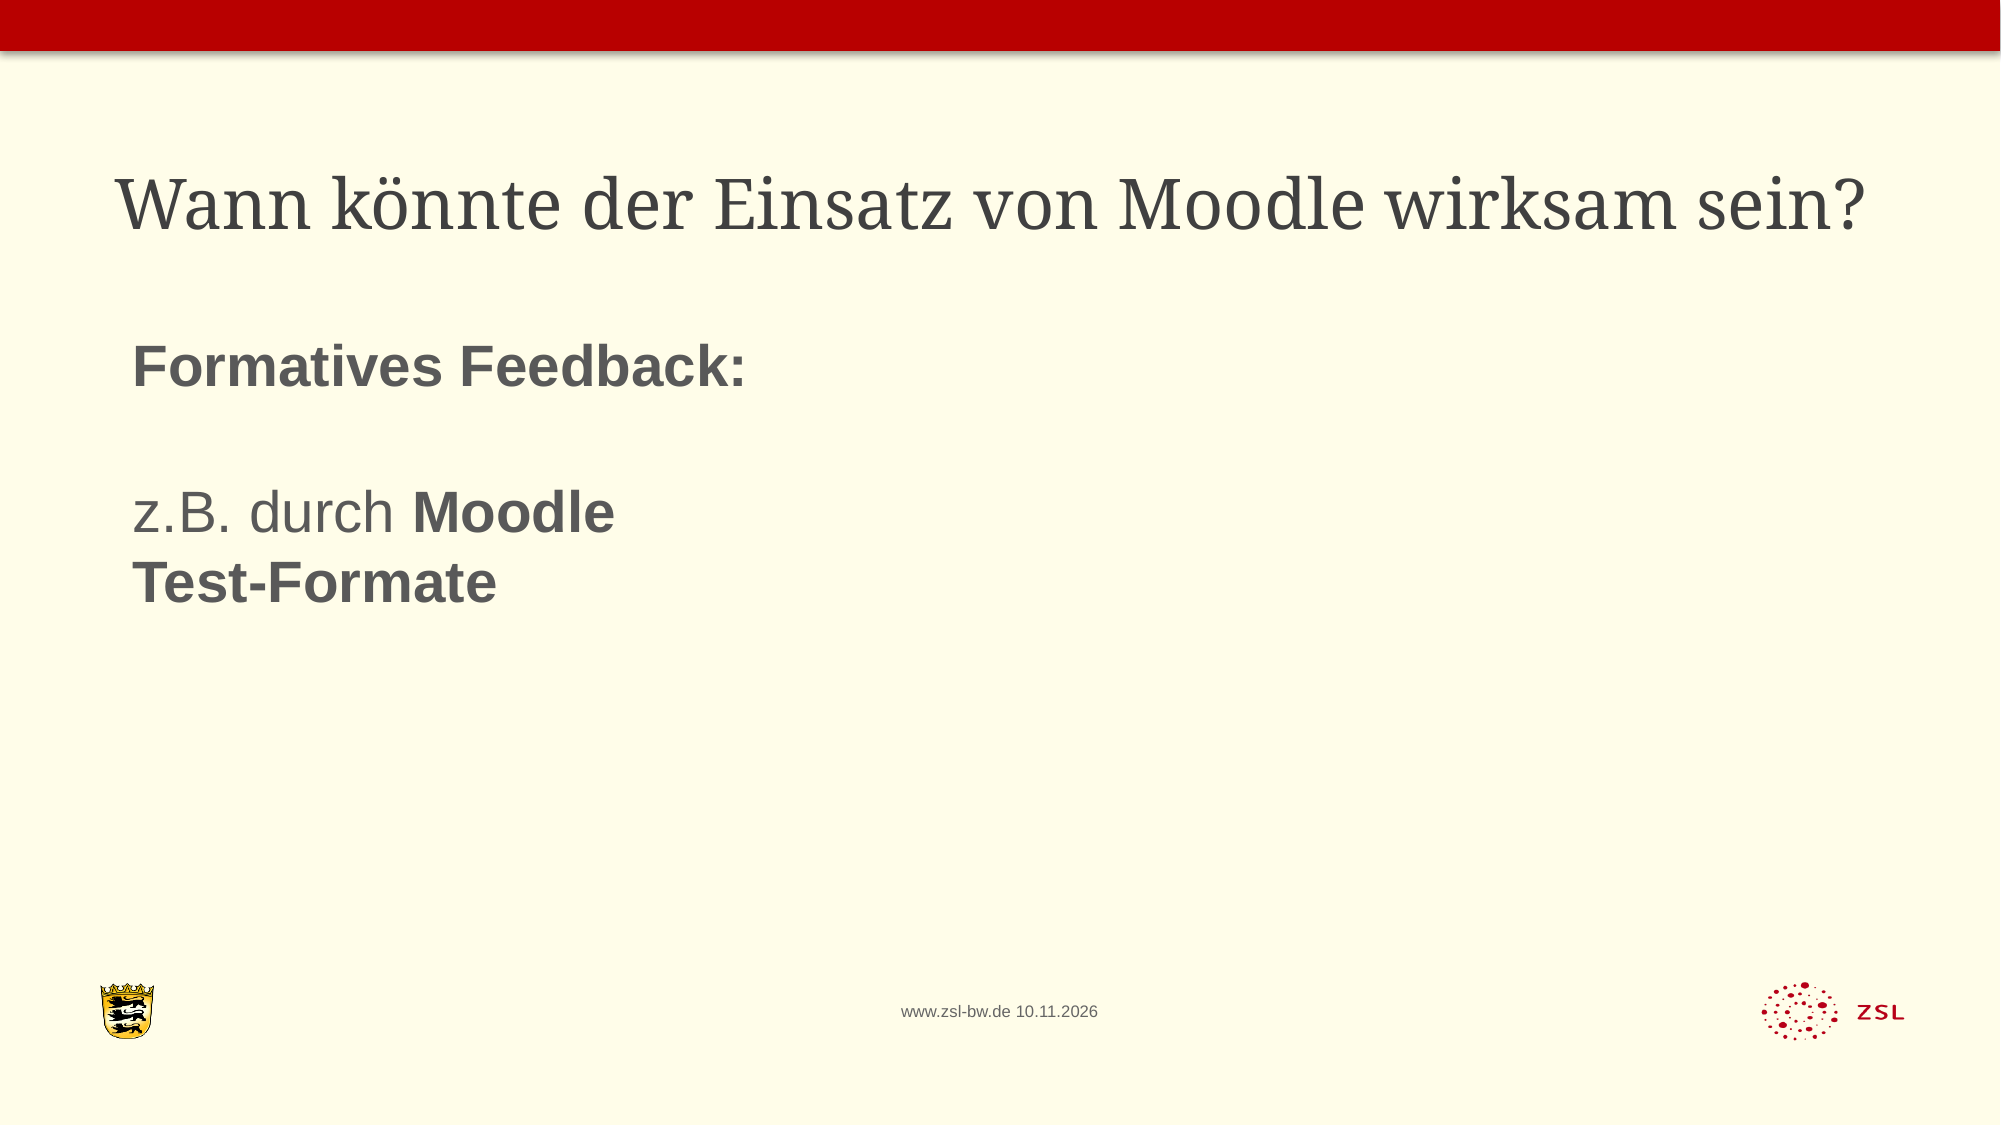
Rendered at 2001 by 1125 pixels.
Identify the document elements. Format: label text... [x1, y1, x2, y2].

picture [98, 981, 156, 1041]
title Wann könnte der Einsatz von Moodle wirksam sein? [99, 113, 1900, 289]
list Formatives Feedback: z.B. durch Moodle Test-Formate [99, 321, 780, 983]
picture [1760, 981, 1905, 1041]
